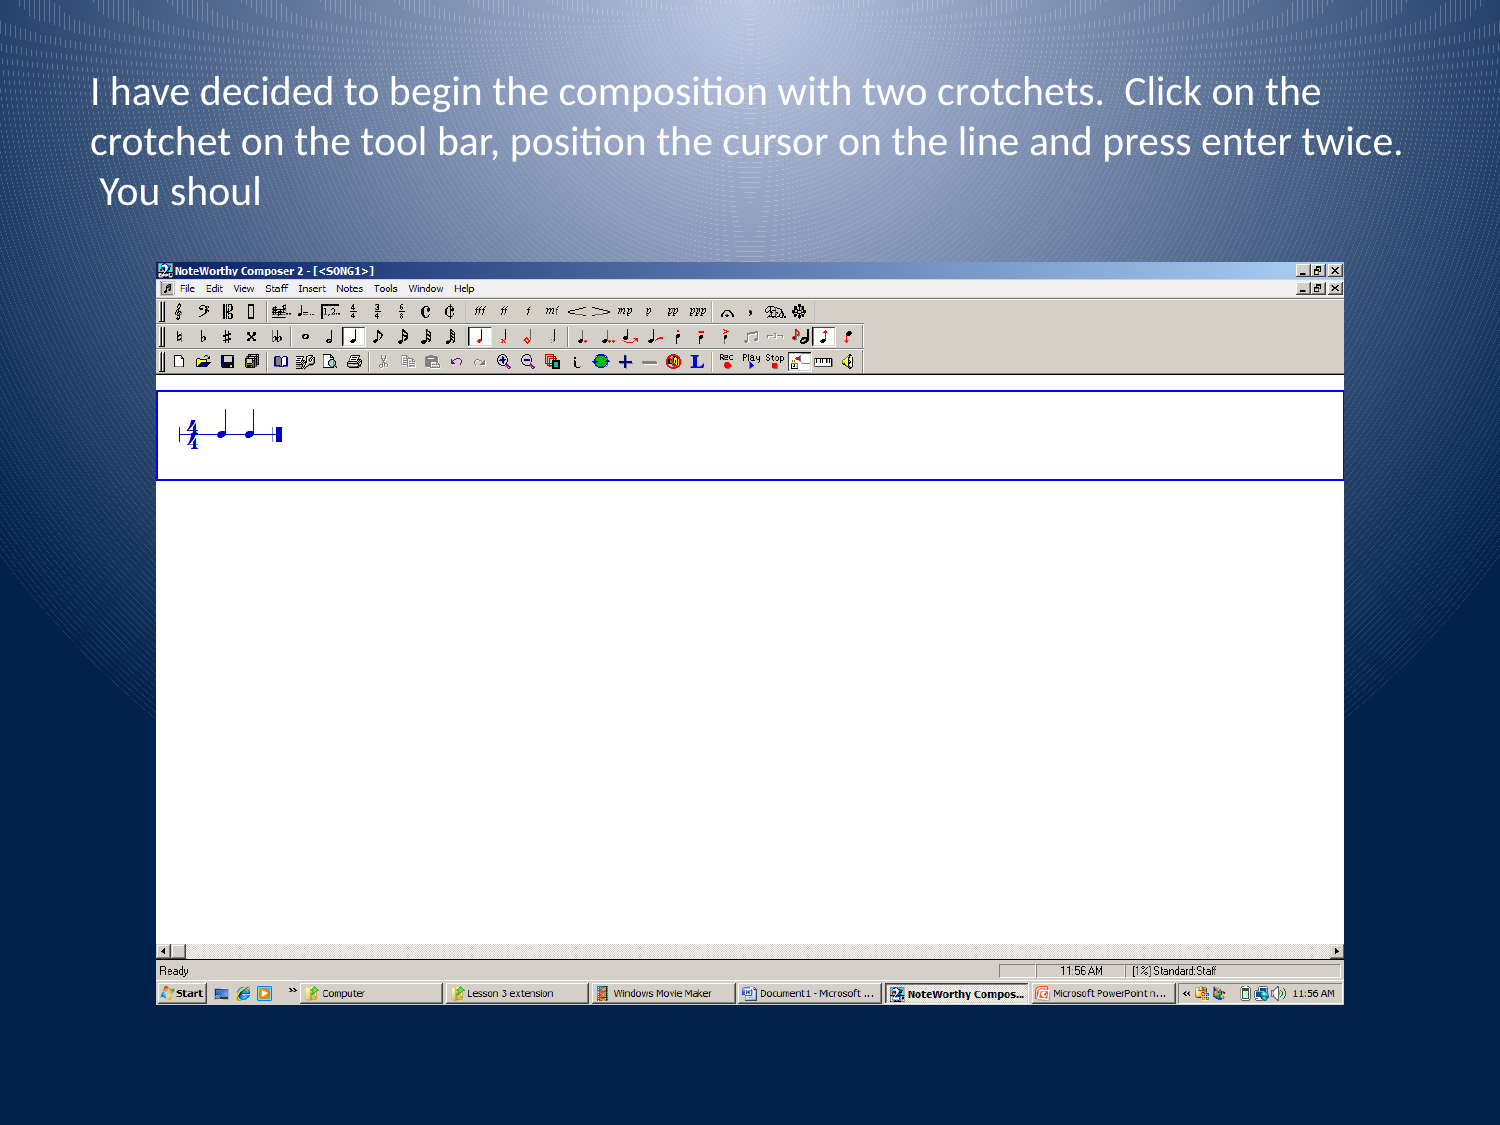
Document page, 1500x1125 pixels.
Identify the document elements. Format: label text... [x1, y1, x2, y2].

title I have decided to begin the composition with two crotchets. Click on the crotchet on the tool bar, position the cursor on the line and press enter twice. You shoul [75, 45, 1425, 233]
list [155, 262, 1345, 1006]
